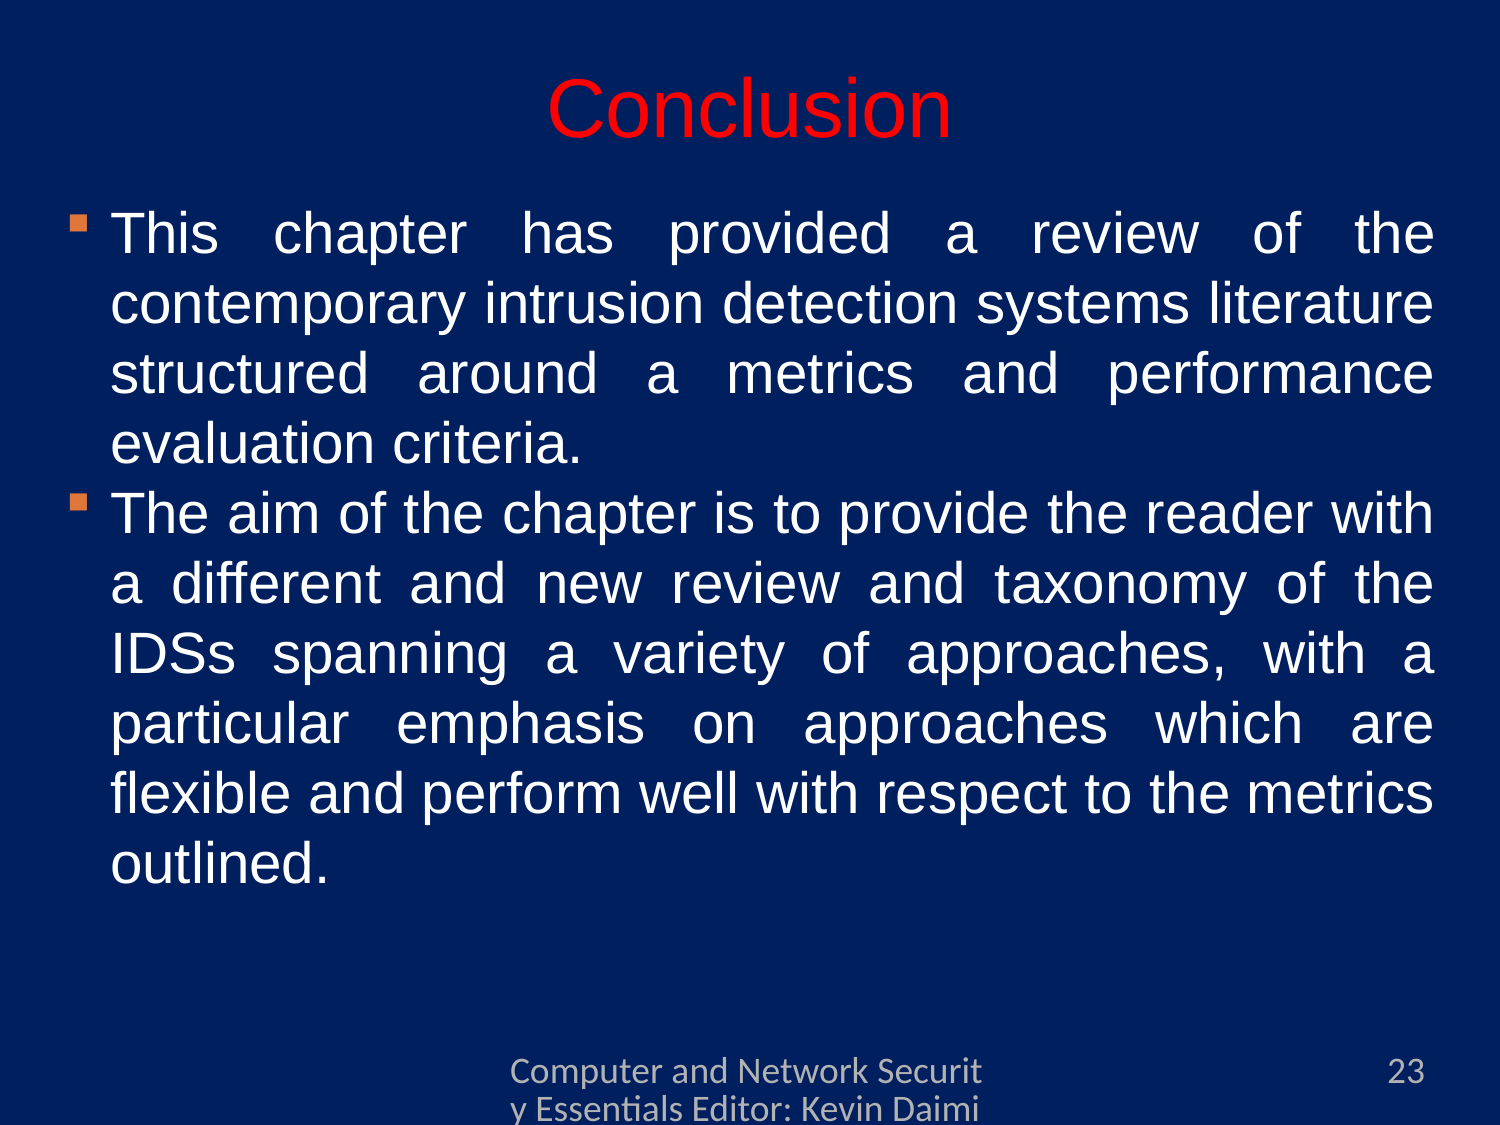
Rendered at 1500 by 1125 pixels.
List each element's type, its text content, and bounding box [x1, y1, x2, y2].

list This chapter has provided a review of the contemporary intrusion detection systems literature structured around a metrics and performance evaluation criteria. The aim of the chapter is to provide the reader with a different and new review and taxonomy of the IDSs spanning a variety of approaches, with a particular emphasis on approaches which are flexible and perform well with respect to the metrics outlined. [62, 195, 1437, 903]
title Conclusion [44, 53, 1456, 155]
slide_number 23 [1080, 1046, 1425, 1103]
footer Computer and Network Security Essentials Editor: Kevin Daimi Associate Editors: Guillermo Francia, Levent Ertaul, Luis H. Encinas, Eman El-Sheikh Published by Springer [510, 1046, 990, 1103]
